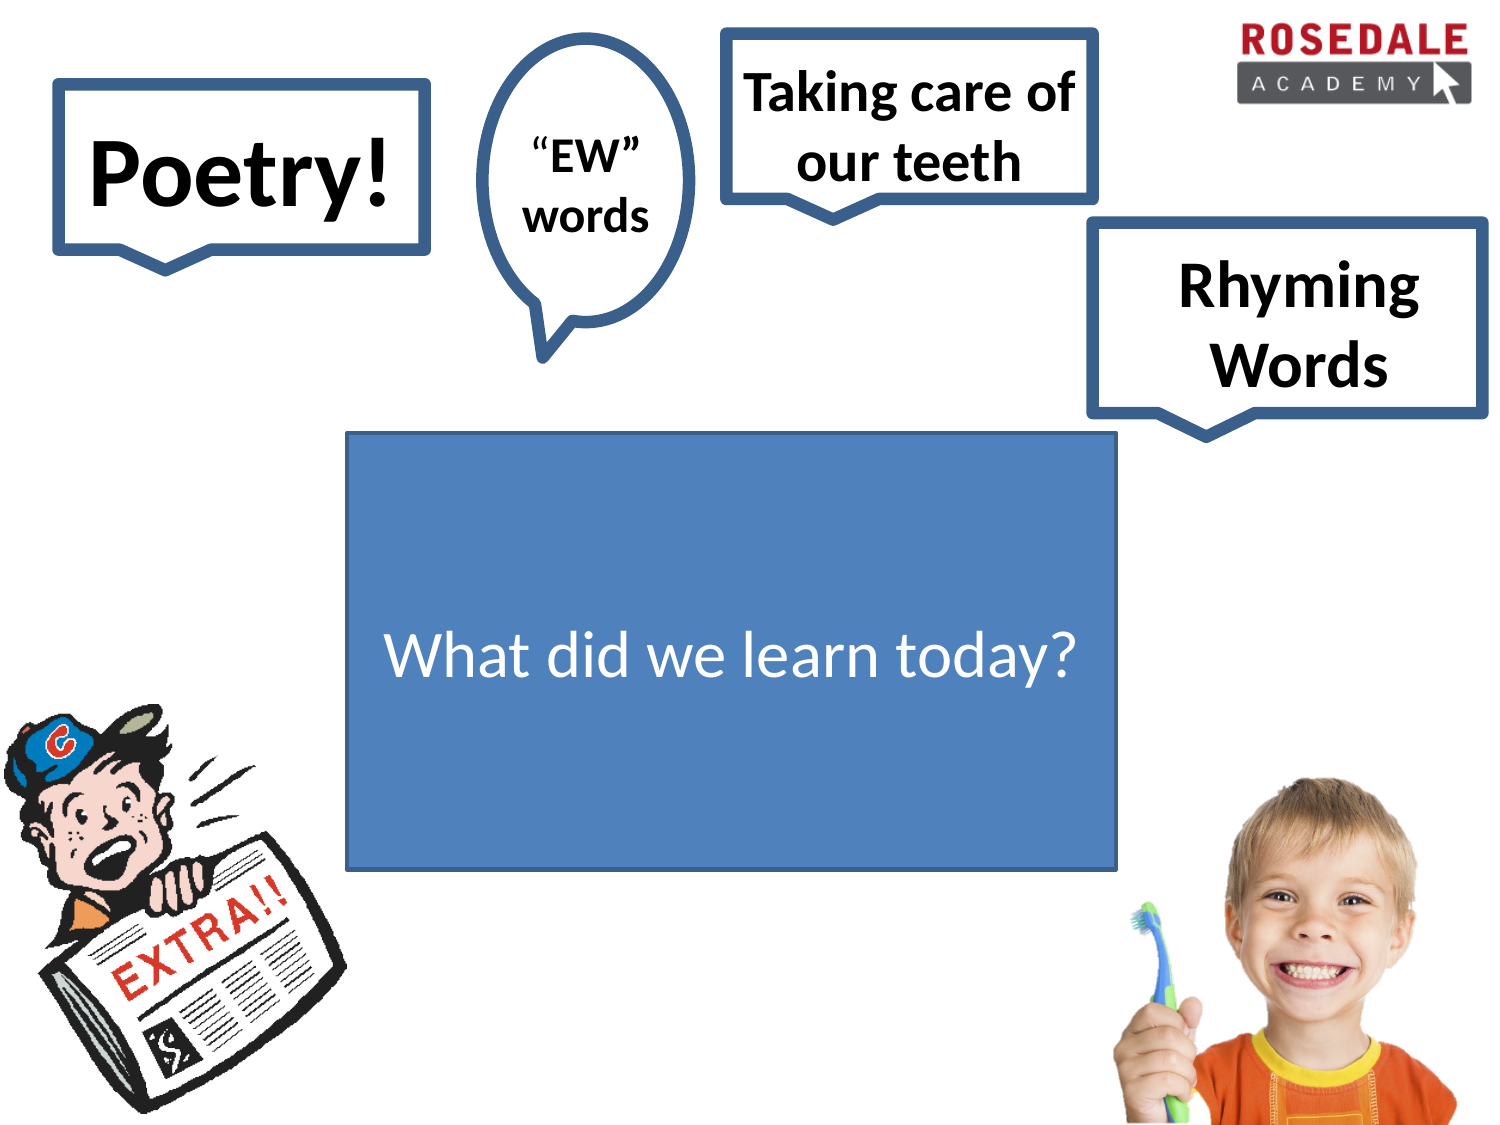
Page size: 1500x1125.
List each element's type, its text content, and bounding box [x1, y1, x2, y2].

text_box [724, 31, 1095, 222]
text_box “EW” words [503, 114, 669, 250]
picture [1234, 18, 1476, 109]
text_box [480, 36, 692, 360]
text_box [56, 82, 427, 273]
text_box Rhyming Words [1116, 233, 1483, 409]
text_box What did we learn today? [345, 431, 1118, 872]
text_box Taking care of our teeth [726, 46, 1093, 201]
picture [4, 704, 348, 1114]
text_box [1090, 220, 1485, 439]
picture [1086, 754, 1500, 1125]
text_box Poetry! [73, 98, 410, 234]
